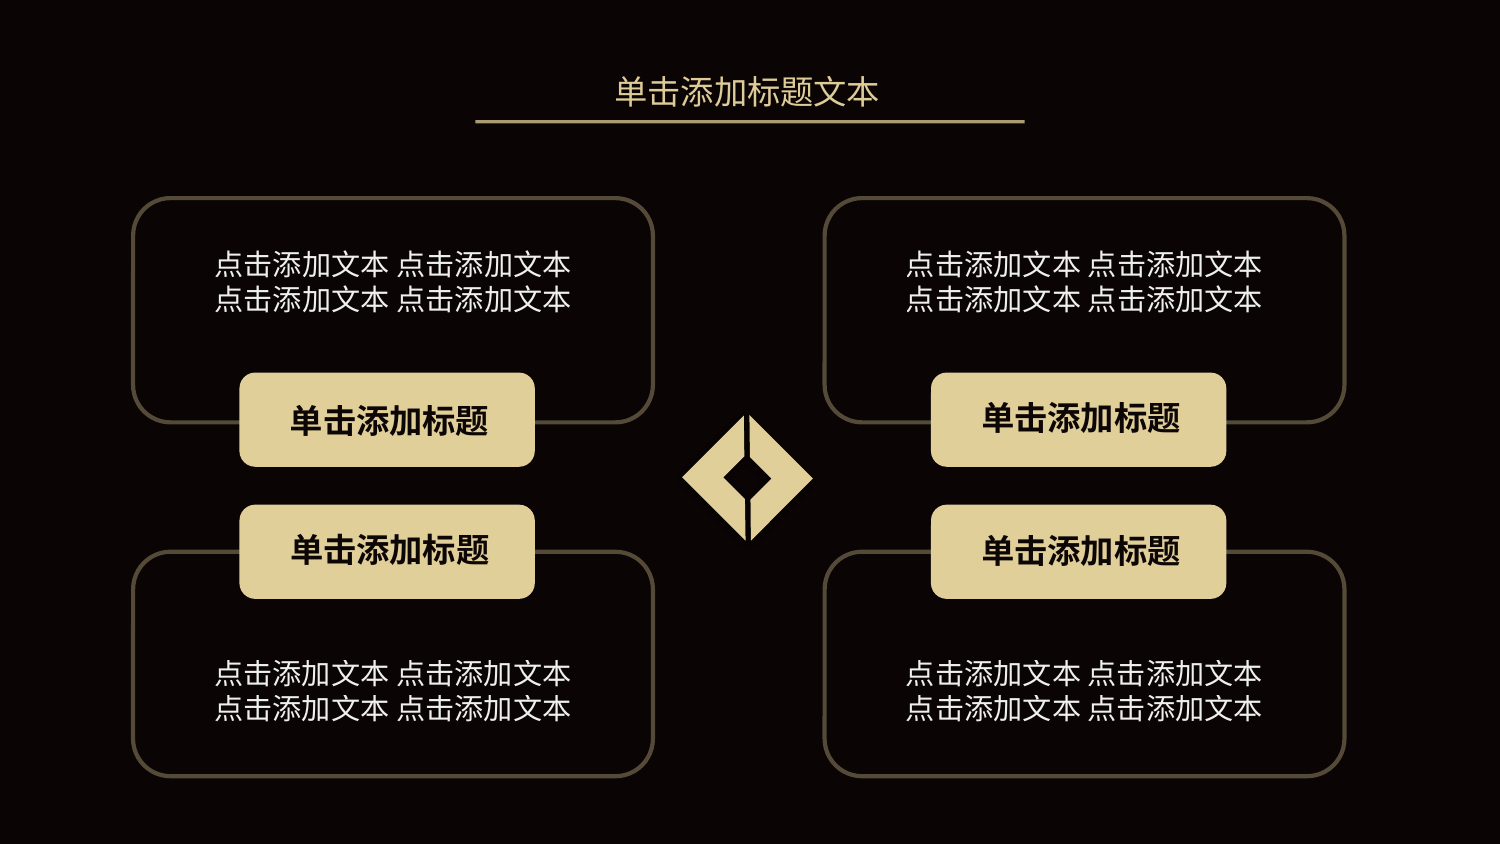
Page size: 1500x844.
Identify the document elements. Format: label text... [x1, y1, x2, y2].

text_box 点击添加文本 点击添加文本 点击添加文本 点击添加文本 [829, 238, 1340, 324]
text_box 点击添加文本 点击添加文本 点击添加文本 点击添加文本 [843, 648, 1326, 734]
text_box [130, 549, 656, 779]
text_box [930, 372, 1227, 467]
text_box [239, 504, 536, 600]
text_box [930, 504, 1227, 600]
text_box 点击添加文本 点击添加文本 点击添加文本 点击添加文本 [138, 238, 649, 324]
text_box 点击添加文本 点击添加文本 点击添加文本 点击添加文本 [151, 648, 635, 734]
text_box [130, 195, 656, 425]
text_box 单击添加标题文本 [754, 43, 901, 119]
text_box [239, 372, 536, 467]
text_box [682, 415, 746, 541]
text_box [822, 549, 1347, 779]
text_box 单击添加标题文本 [599, 43, 745, 119]
text_box [822, 195, 1347, 425]
text_box [749, 415, 813, 541]
